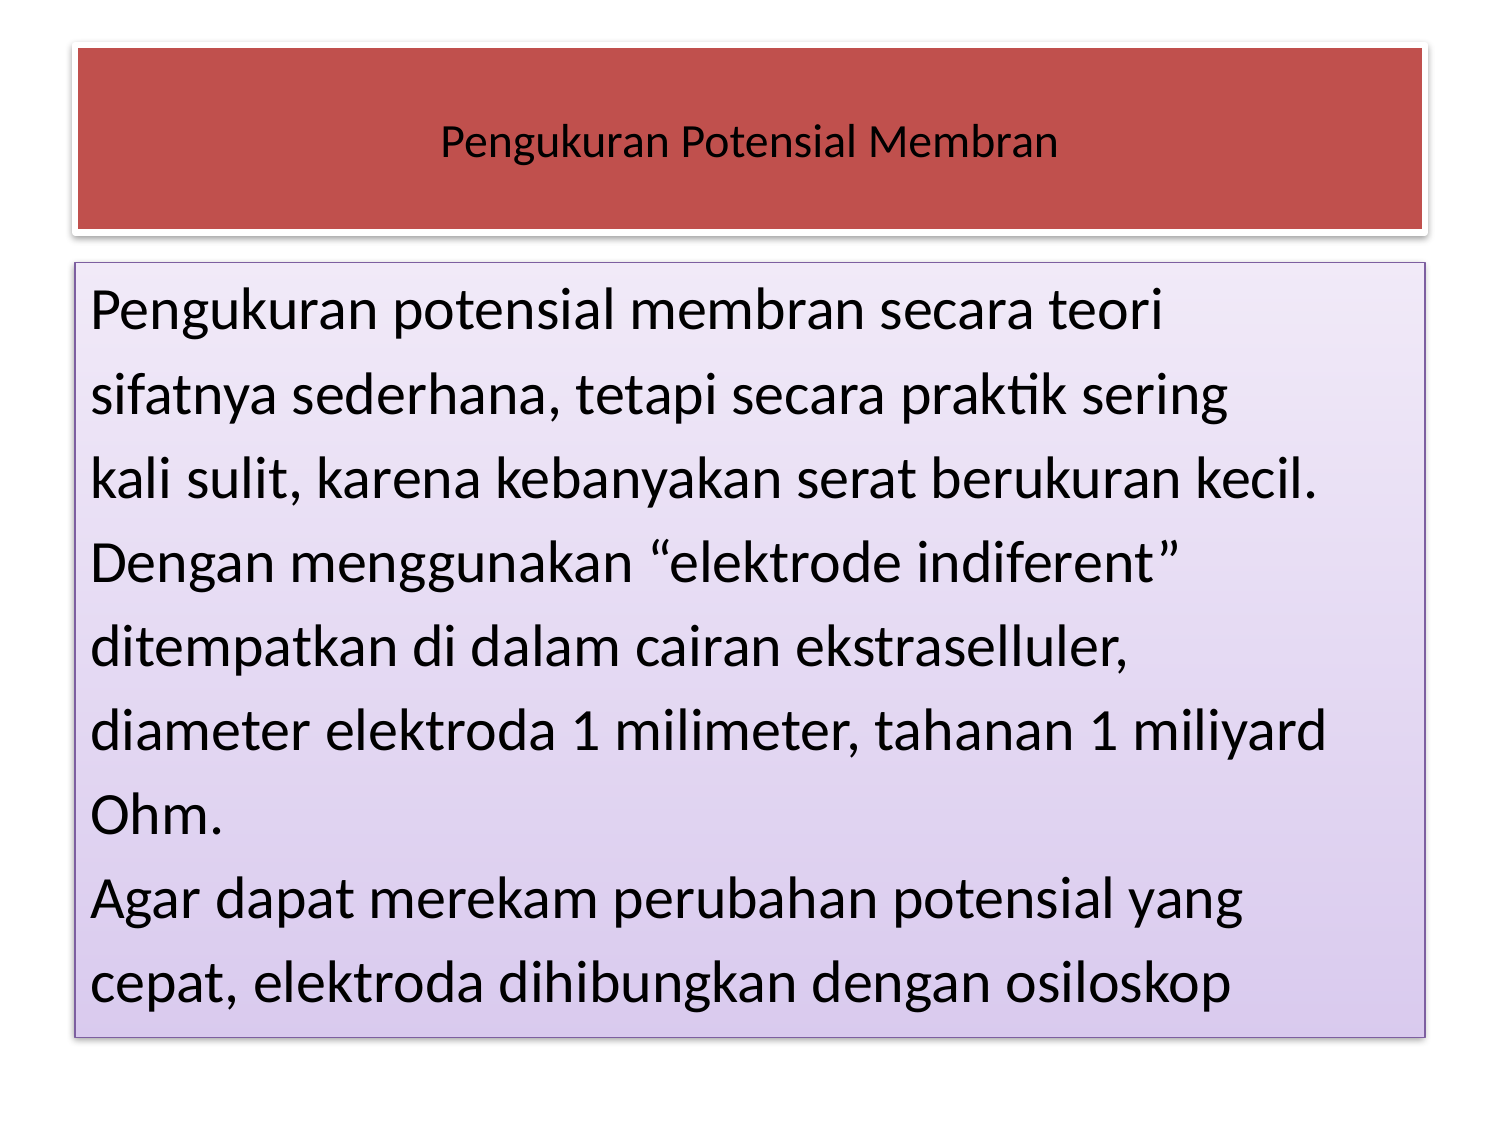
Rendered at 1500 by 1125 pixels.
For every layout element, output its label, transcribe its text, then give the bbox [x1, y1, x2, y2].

list Pengukuran potensial membran secara teori sifatnya sederhana, tetapi secara praktik sering kali sulit, karena kebanyakan serat berukuran kecil. Dengan menggunakan “elektrode indiferent” ditempatkan di dalam cairan ekstraselluler, diameter elektroda 1 milimeter, tahanan 1 miliyard Ohm. Agar dapat merekam perubahan potensial yang cepat, elektroda dihibungkan dengan osiloskop [74, 262, 1426, 1038]
title Pengukuran Potensial Membran [72, 42, 1428, 236]
